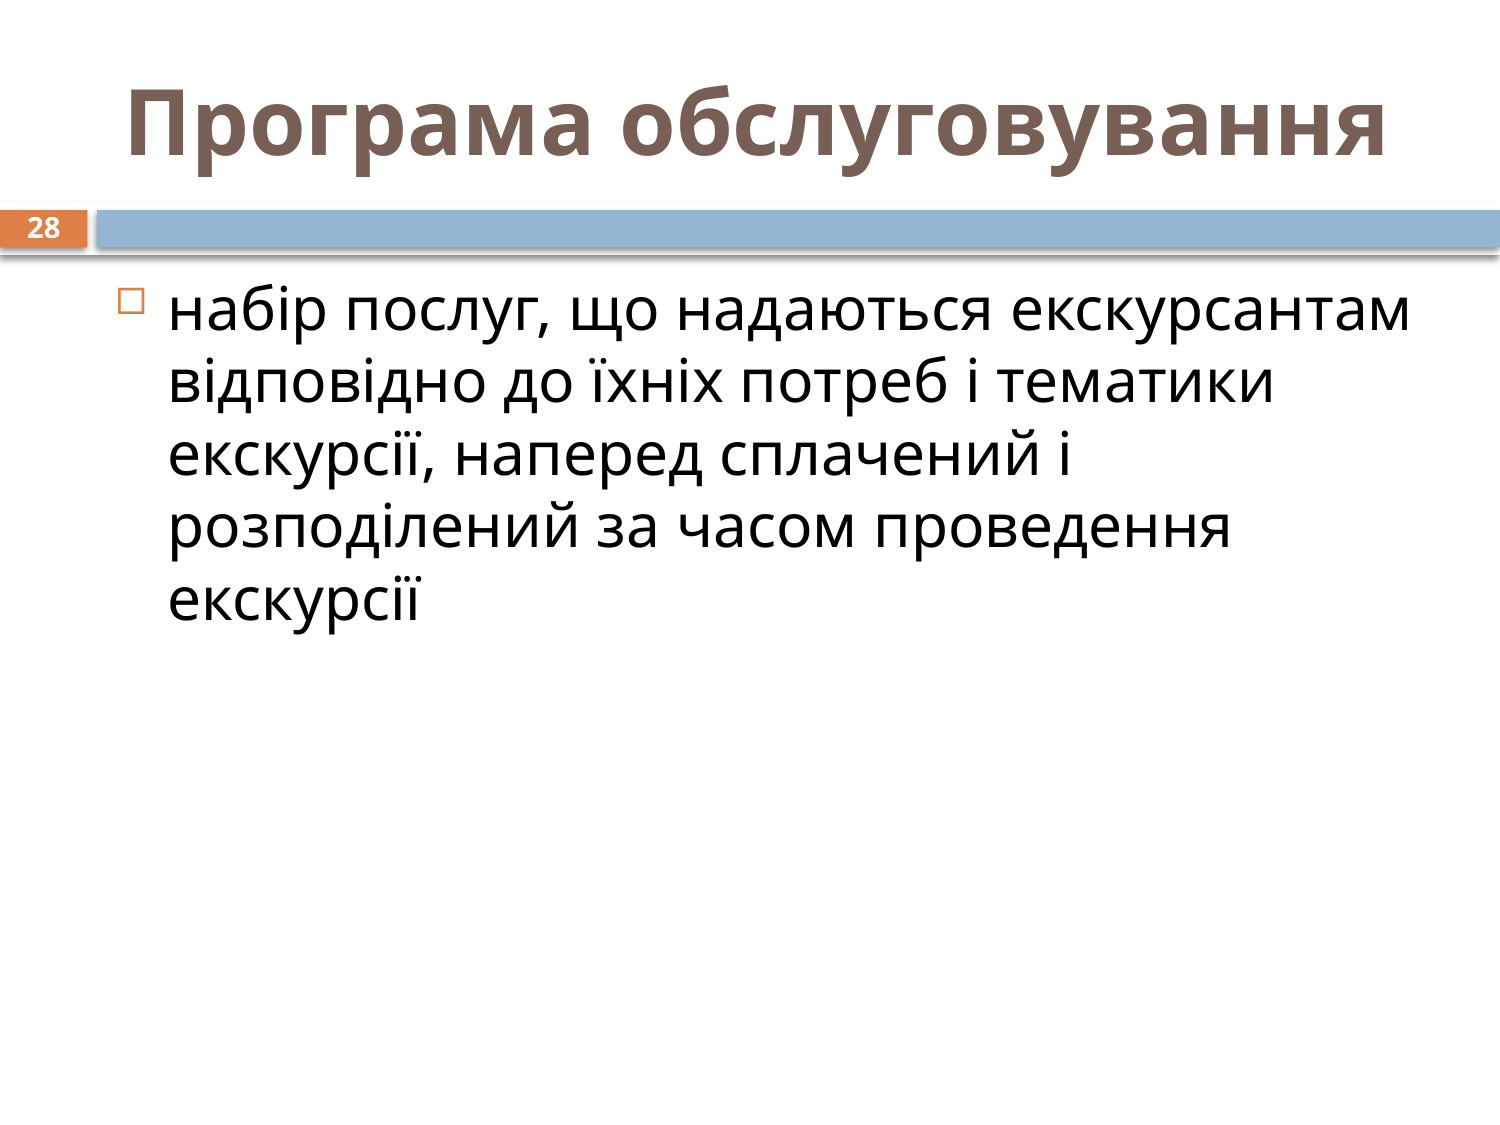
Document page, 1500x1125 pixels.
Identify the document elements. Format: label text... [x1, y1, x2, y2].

title Програма обслуговування [100, 37, 1438, 200]
list набір послуг, що надаються екскурсантам відповідно до їхніх потреб і тематики екскурсії, наперед сплачений і розподілений за часом проведення екскурсії [100, 262, 1438, 1000]
slide_number 28 [0, 208, 88, 249]
